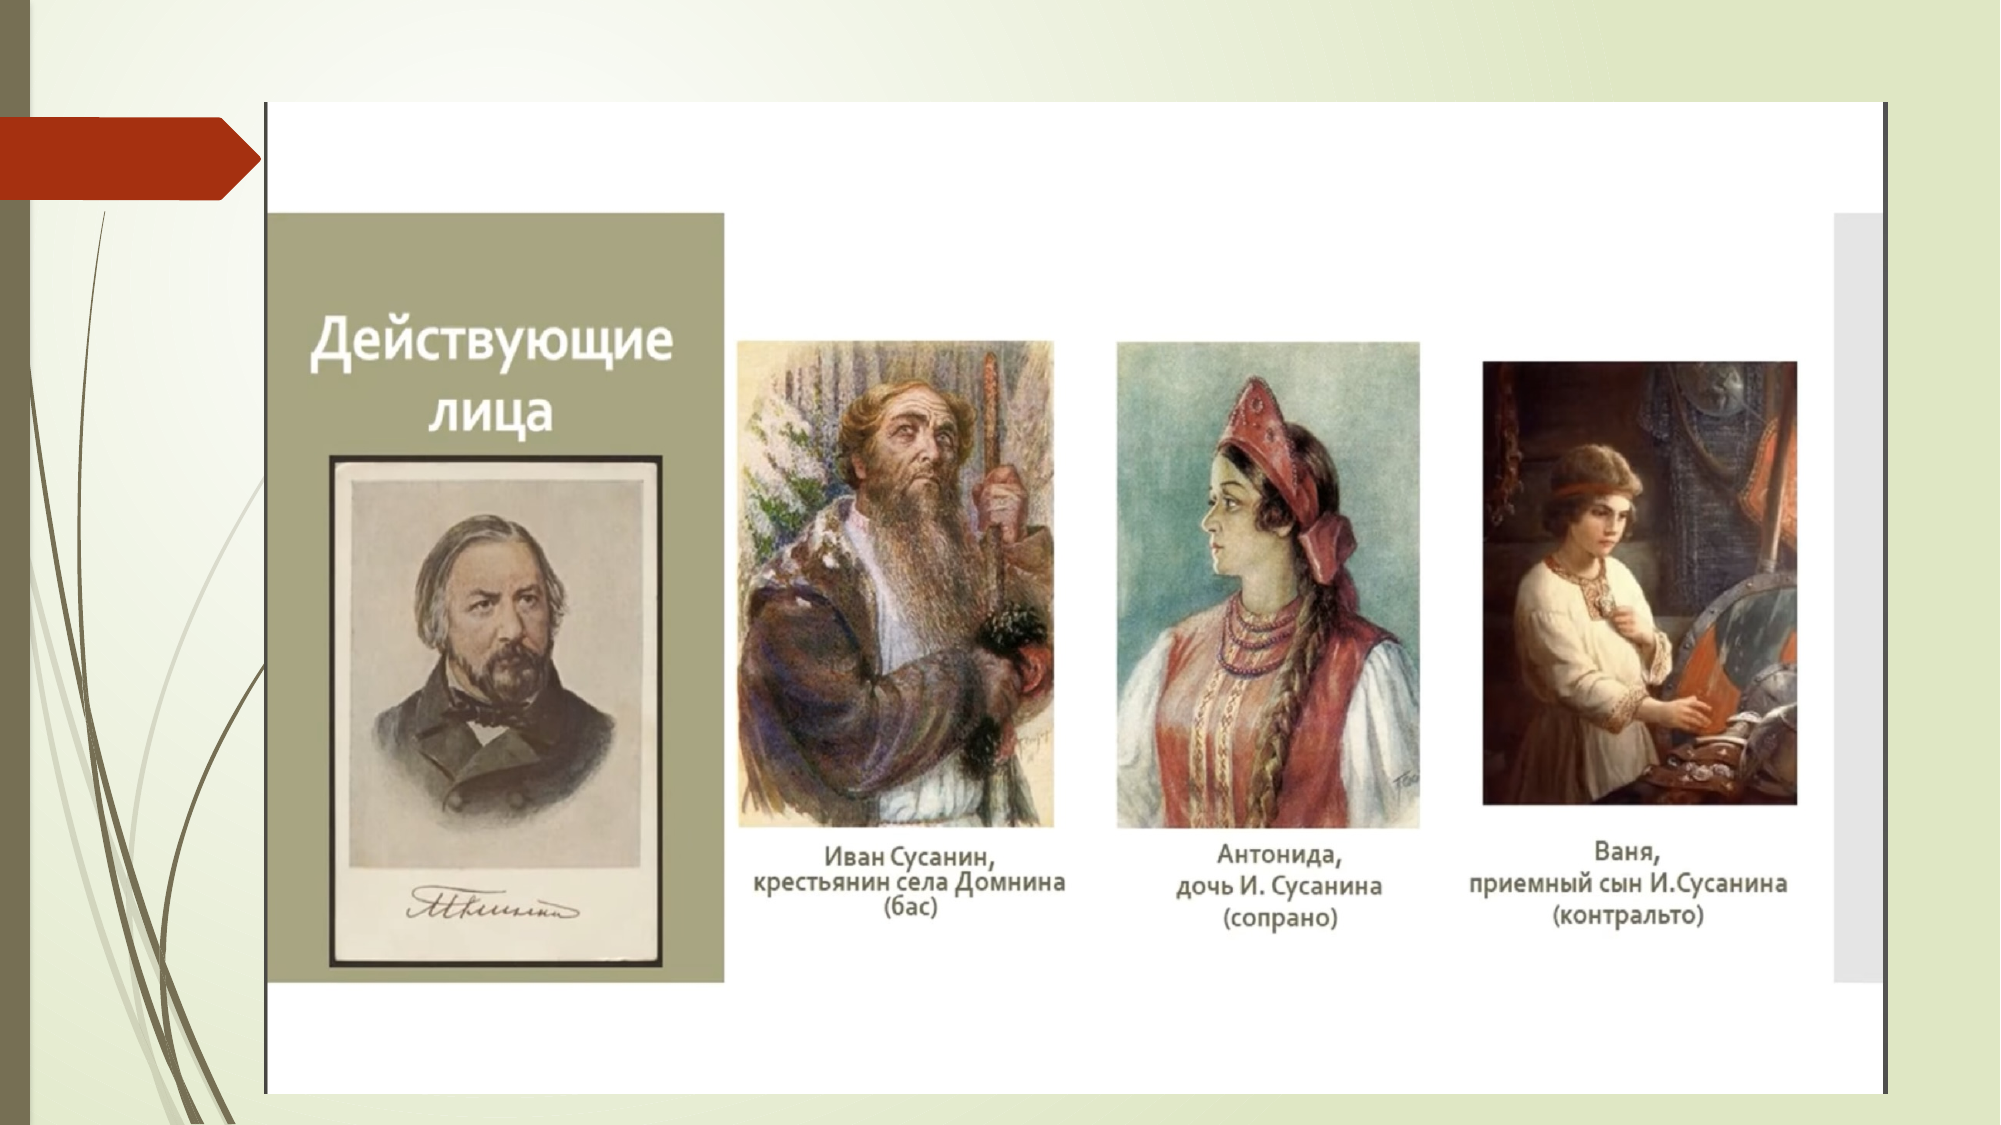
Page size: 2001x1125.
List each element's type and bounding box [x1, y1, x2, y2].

list [264, 102, 1888, 1094]
